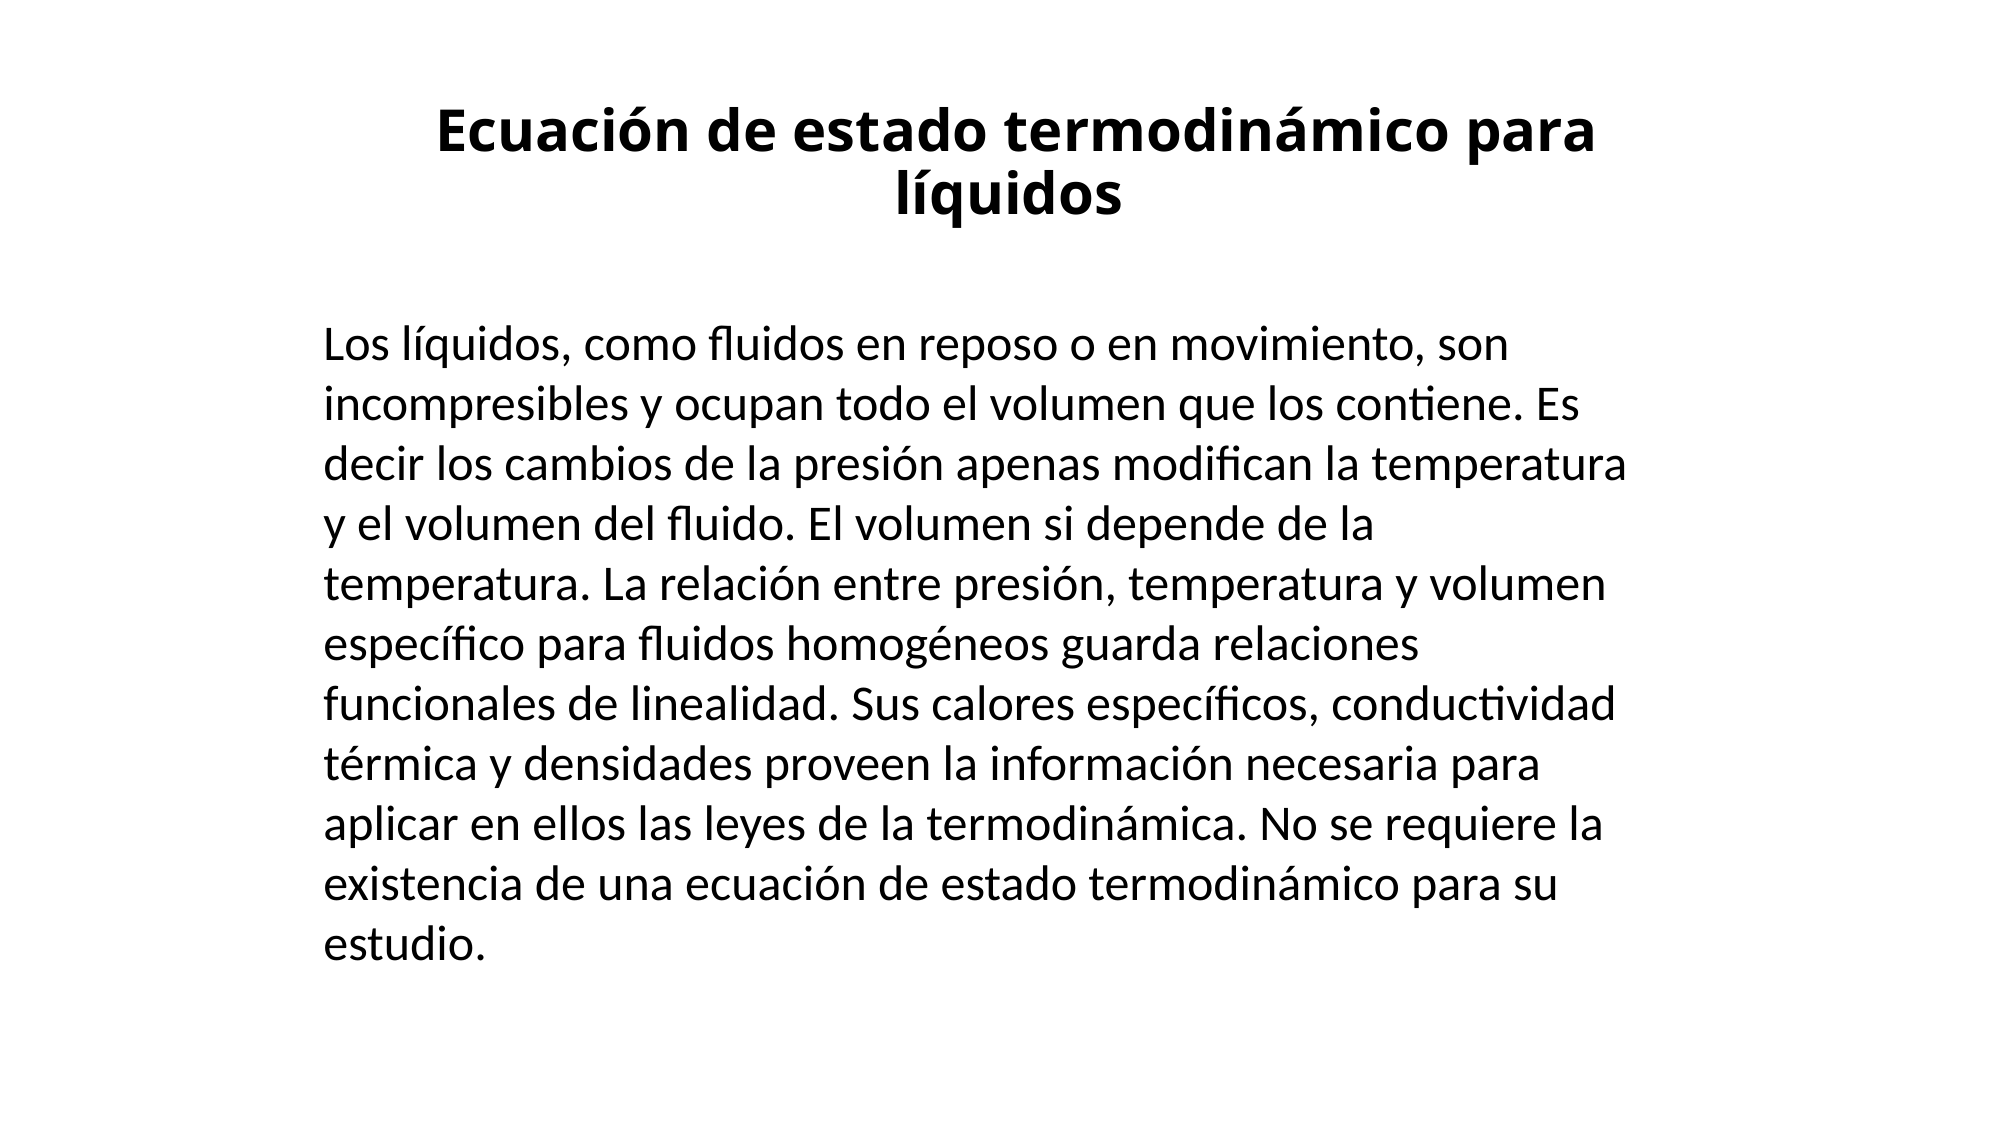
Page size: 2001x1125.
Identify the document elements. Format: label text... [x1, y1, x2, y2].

text_box Los líquidos, como fluidos en reposo o en movimiento, son incompresibles y ocupan todo el volumen que los contiene. Es decir los cambios de la presión apenas modifican la temperatura y el volumen del fluido. El volumen si depende de la temperatura. La relación entre presión, temperatura y volumen específico para fluidos homogéneos guarda relaciones funcionales de linealidad. Sus calores específicos, conductividad térmica y densidades proveen la información necesaria para aplicar en ellos las leyes de la termodinámica. No se requiere la existencia de una ecuación de estado termodinámico para su estudio. [308, 257, 1668, 1023]
title Ecuación de estado termodinámico para líquidos [378, 93, 1654, 235]
